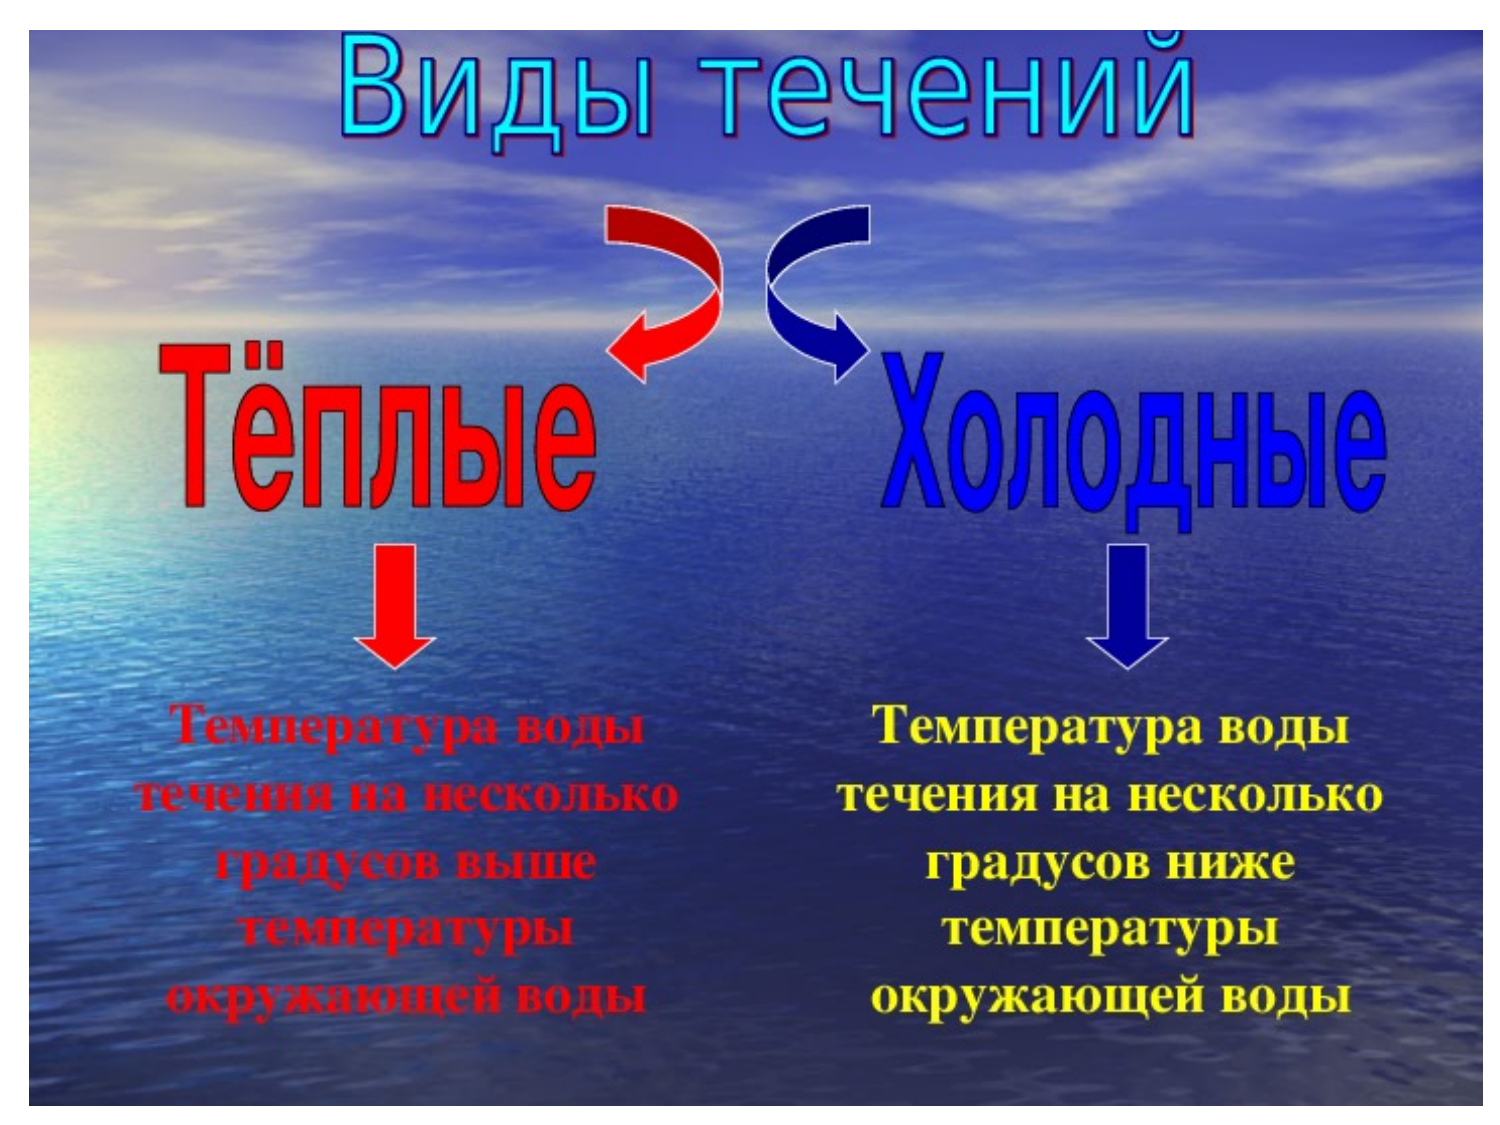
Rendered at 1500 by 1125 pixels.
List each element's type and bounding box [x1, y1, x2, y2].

list [29, 30, 1483, 1107]
